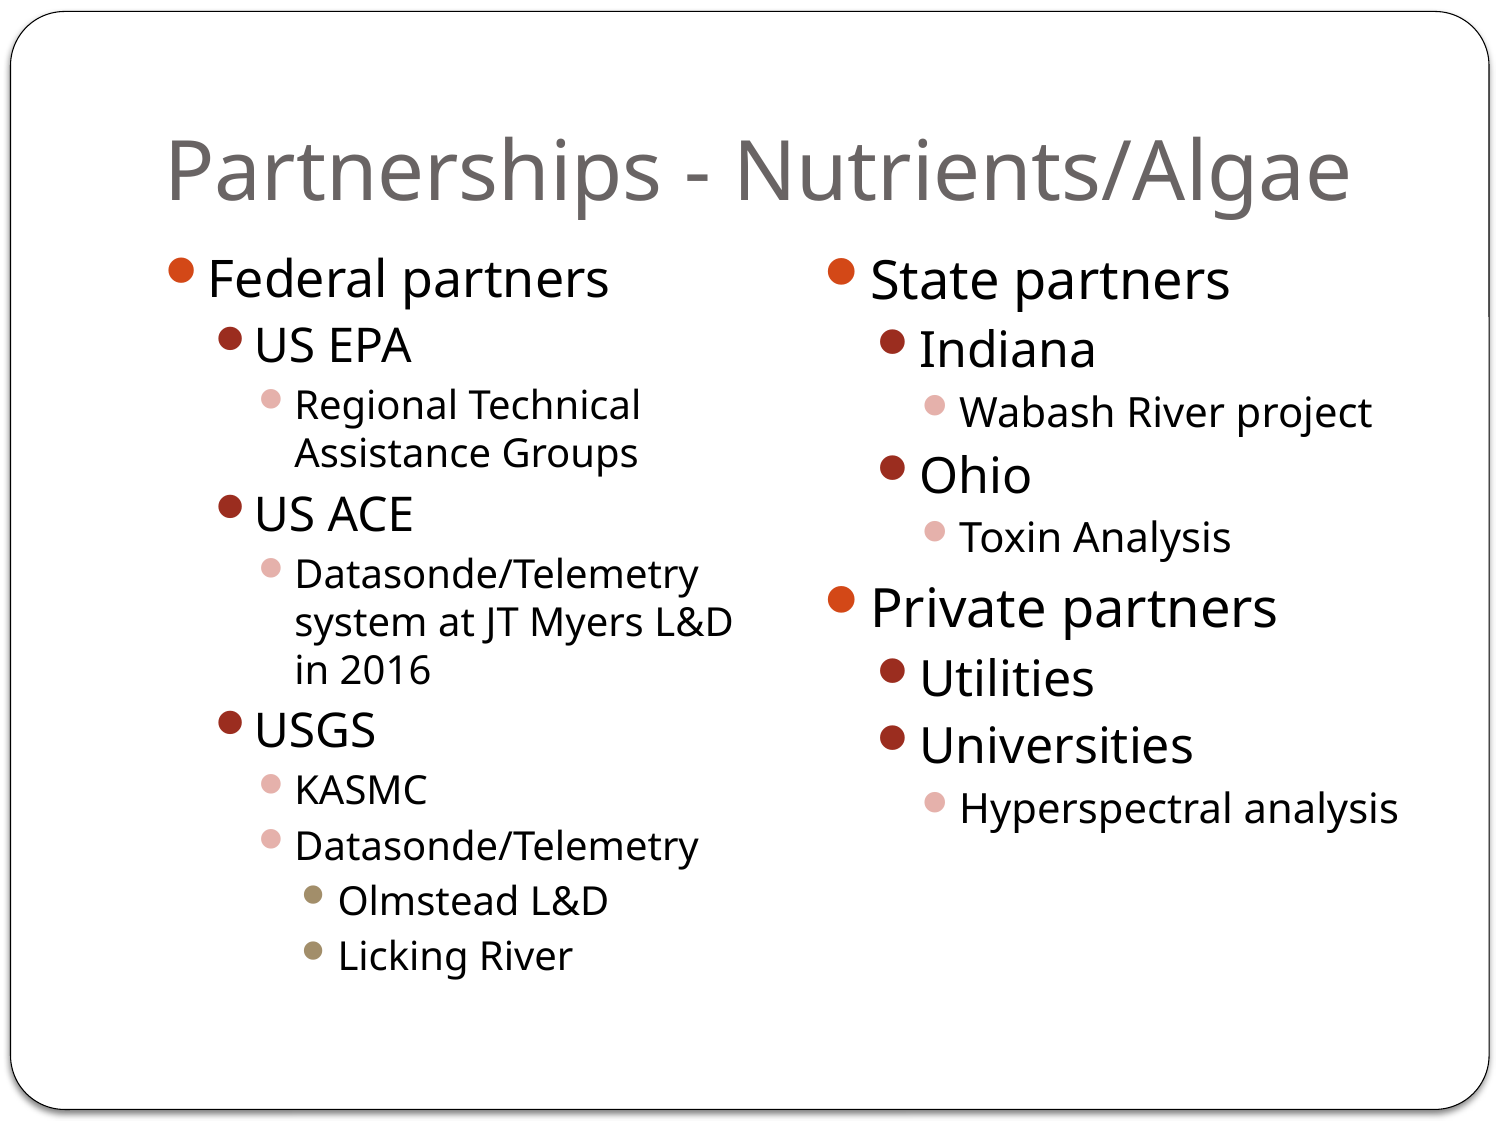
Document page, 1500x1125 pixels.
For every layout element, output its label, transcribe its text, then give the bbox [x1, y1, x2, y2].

title Partnerships - Nutrients/Algae [150, 45, 1425, 233]
list Federal partners US EPA Regional Technical Assistance Groups US ACE Datasonde/Telemetry system at JT Myers L&D in 2016 USGS KASMC Datasonde/Telemetry Olmstead L&D Licking River [150, 237, 765, 988]
list State partners Indiana Wabash River project Ohio Toxin Analysis Private partners Utilities Universities Hyperspectral analysis [809, 237, 1425, 988]
